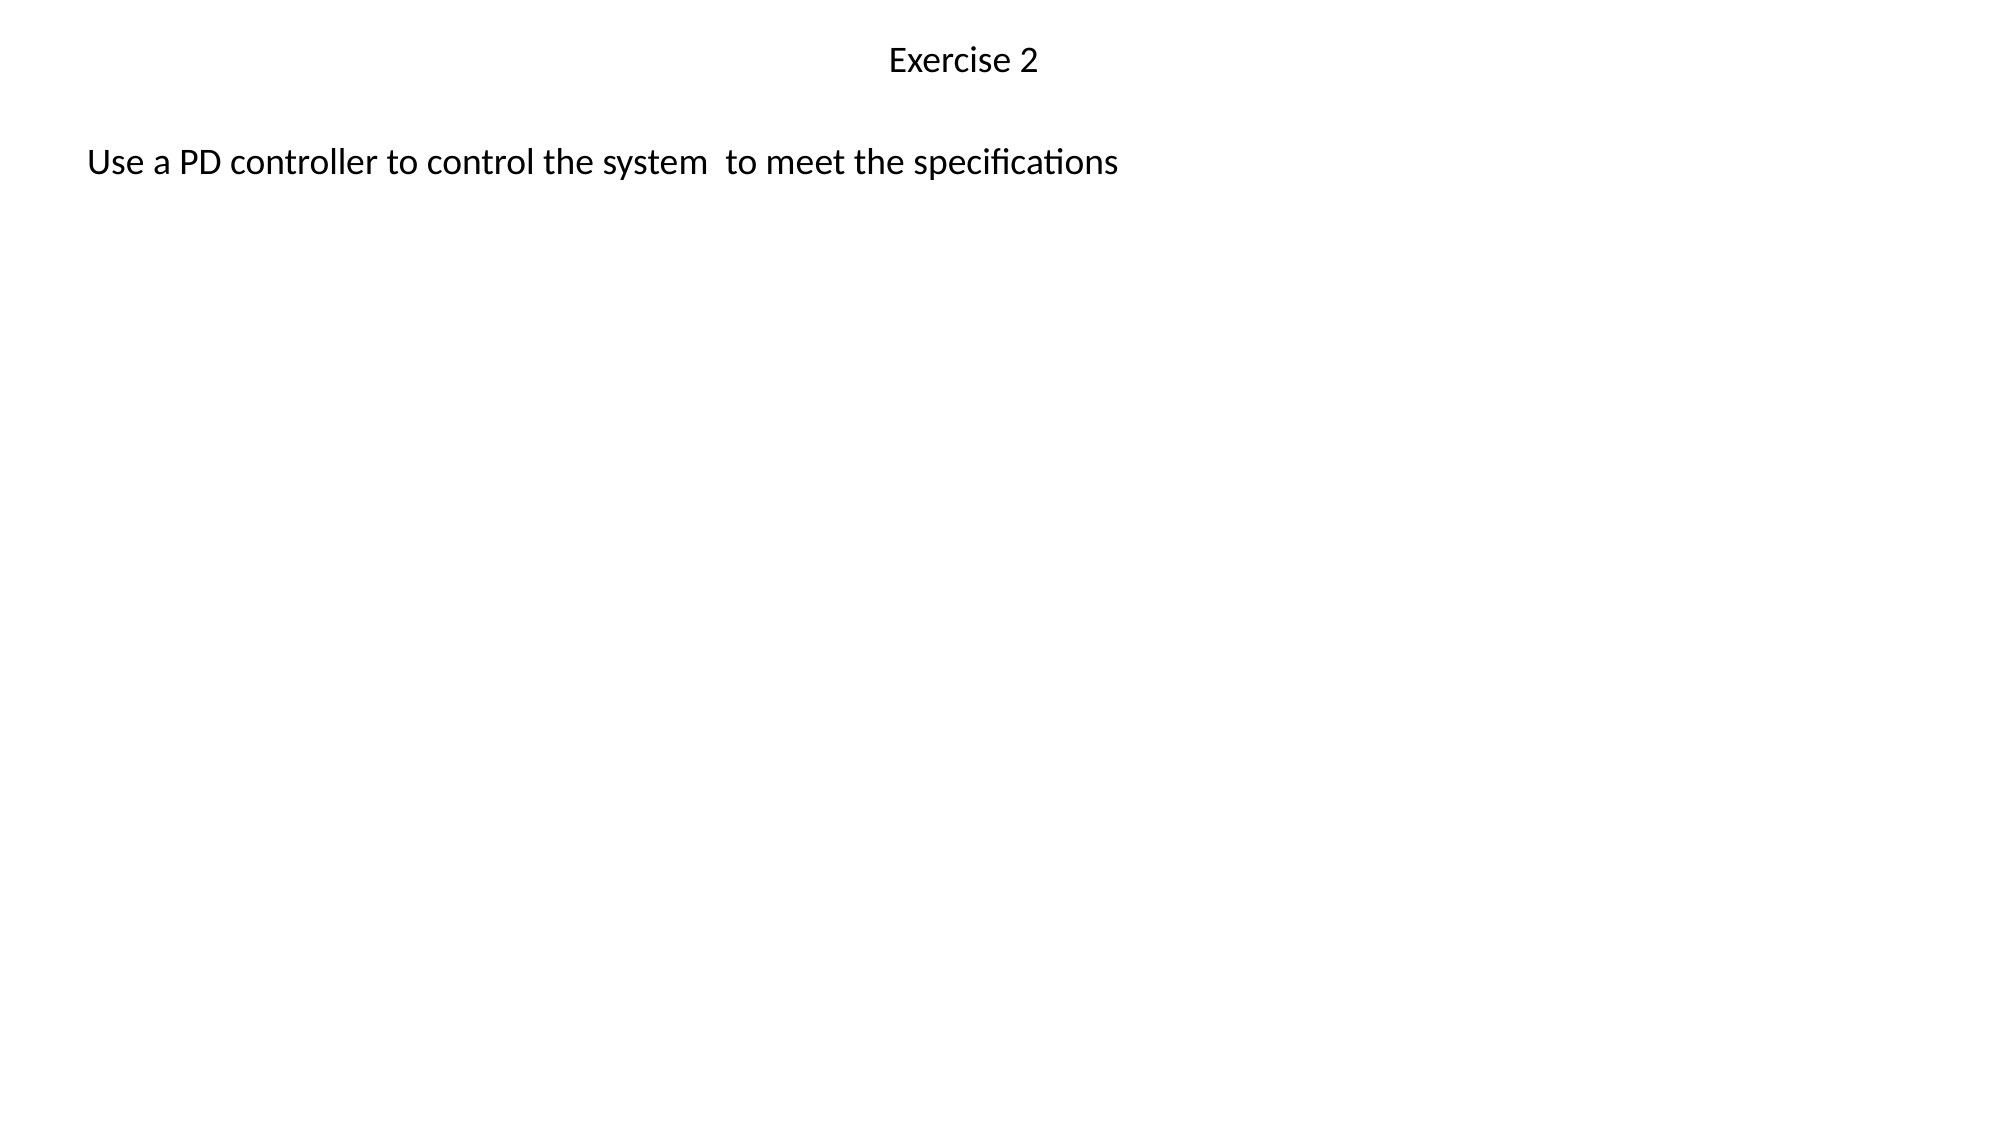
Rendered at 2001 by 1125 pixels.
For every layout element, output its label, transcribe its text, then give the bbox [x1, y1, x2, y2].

text_box Exercise 2 [874, 27, 1054, 87]
